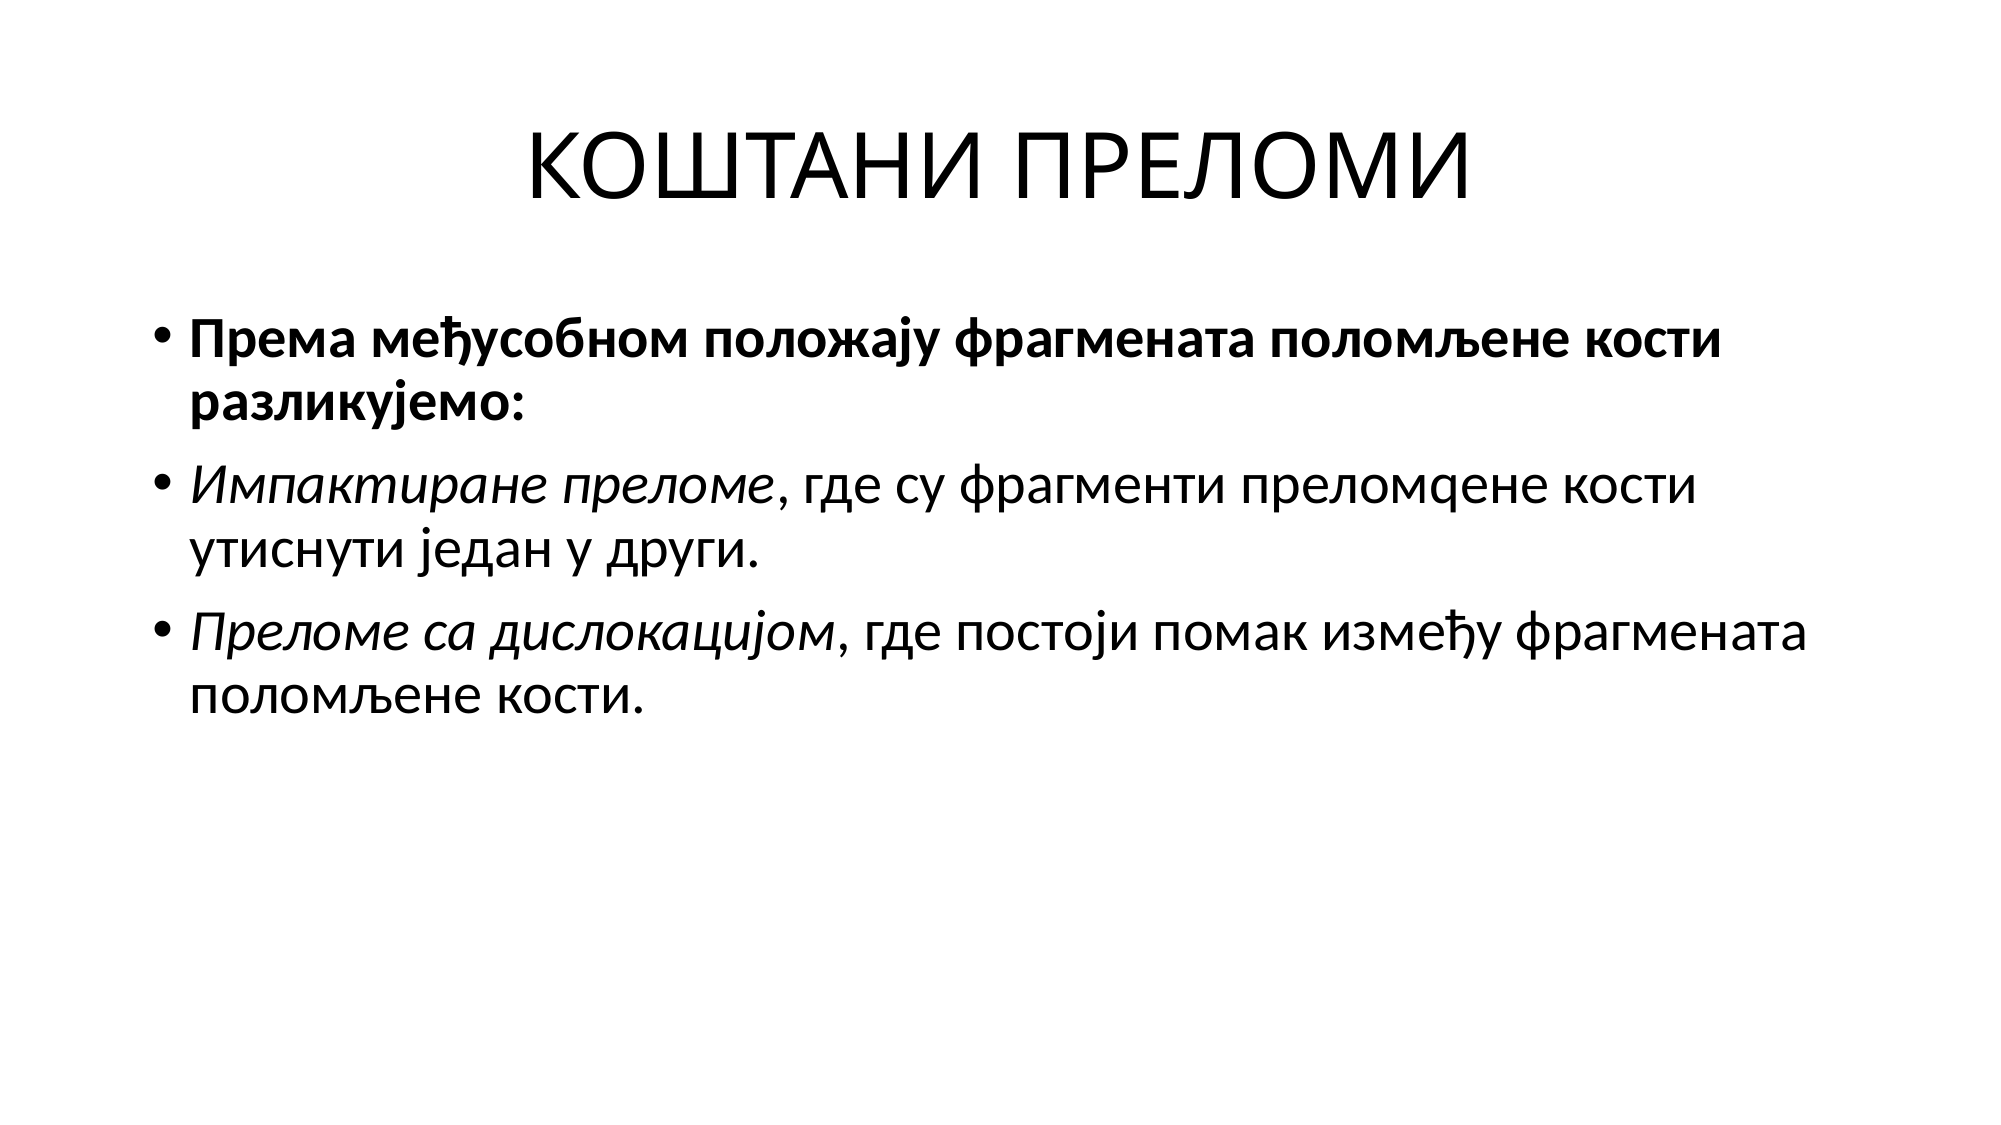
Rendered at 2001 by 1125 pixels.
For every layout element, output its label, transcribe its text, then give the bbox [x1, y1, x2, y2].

list Према међусобном положају фрагмената поломљене кости разликујемо: Импактиране преломе, где су фрагменти преломqене кости утиснути један у други. Преломе са дислокацијом, где постоји помак између фрагмената поломљене кости. [137, 299, 1863, 1014]
title КОШТАНИ ПРЕЛОМИ [137, 59, 1863, 278]
